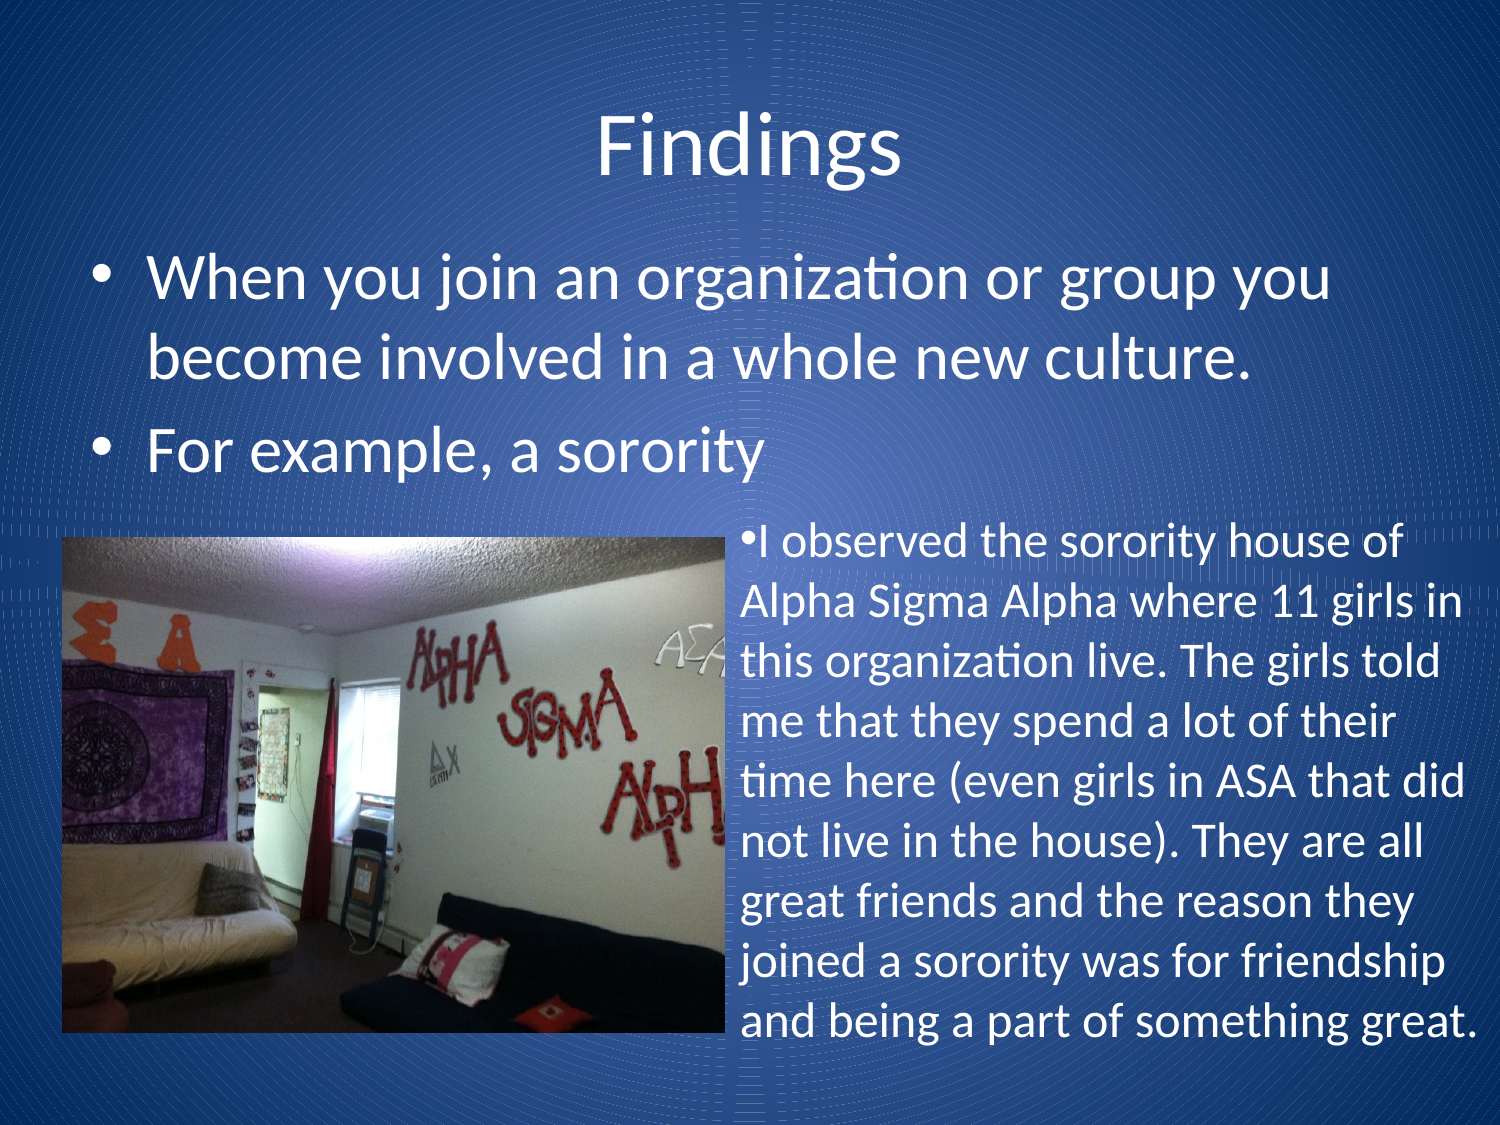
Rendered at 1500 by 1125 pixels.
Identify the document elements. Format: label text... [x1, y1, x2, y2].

list When you join an organization or group you become involved in a whole new culture. For example, a sorority [75, 224, 1425, 513]
picture [62, 537, 726, 1033]
text_box I observed the sorority house of Alpha Sigma Alpha where 11 girls in this organization live. The girls told me that they spend a lot of their time here (even girls in ASA that did not live in the house). They are all great friends and the reason they joined a sorority was for friendship and being a part of something great. [725, 499, 1500, 1055]
title Findings [75, 45, 1425, 224]
